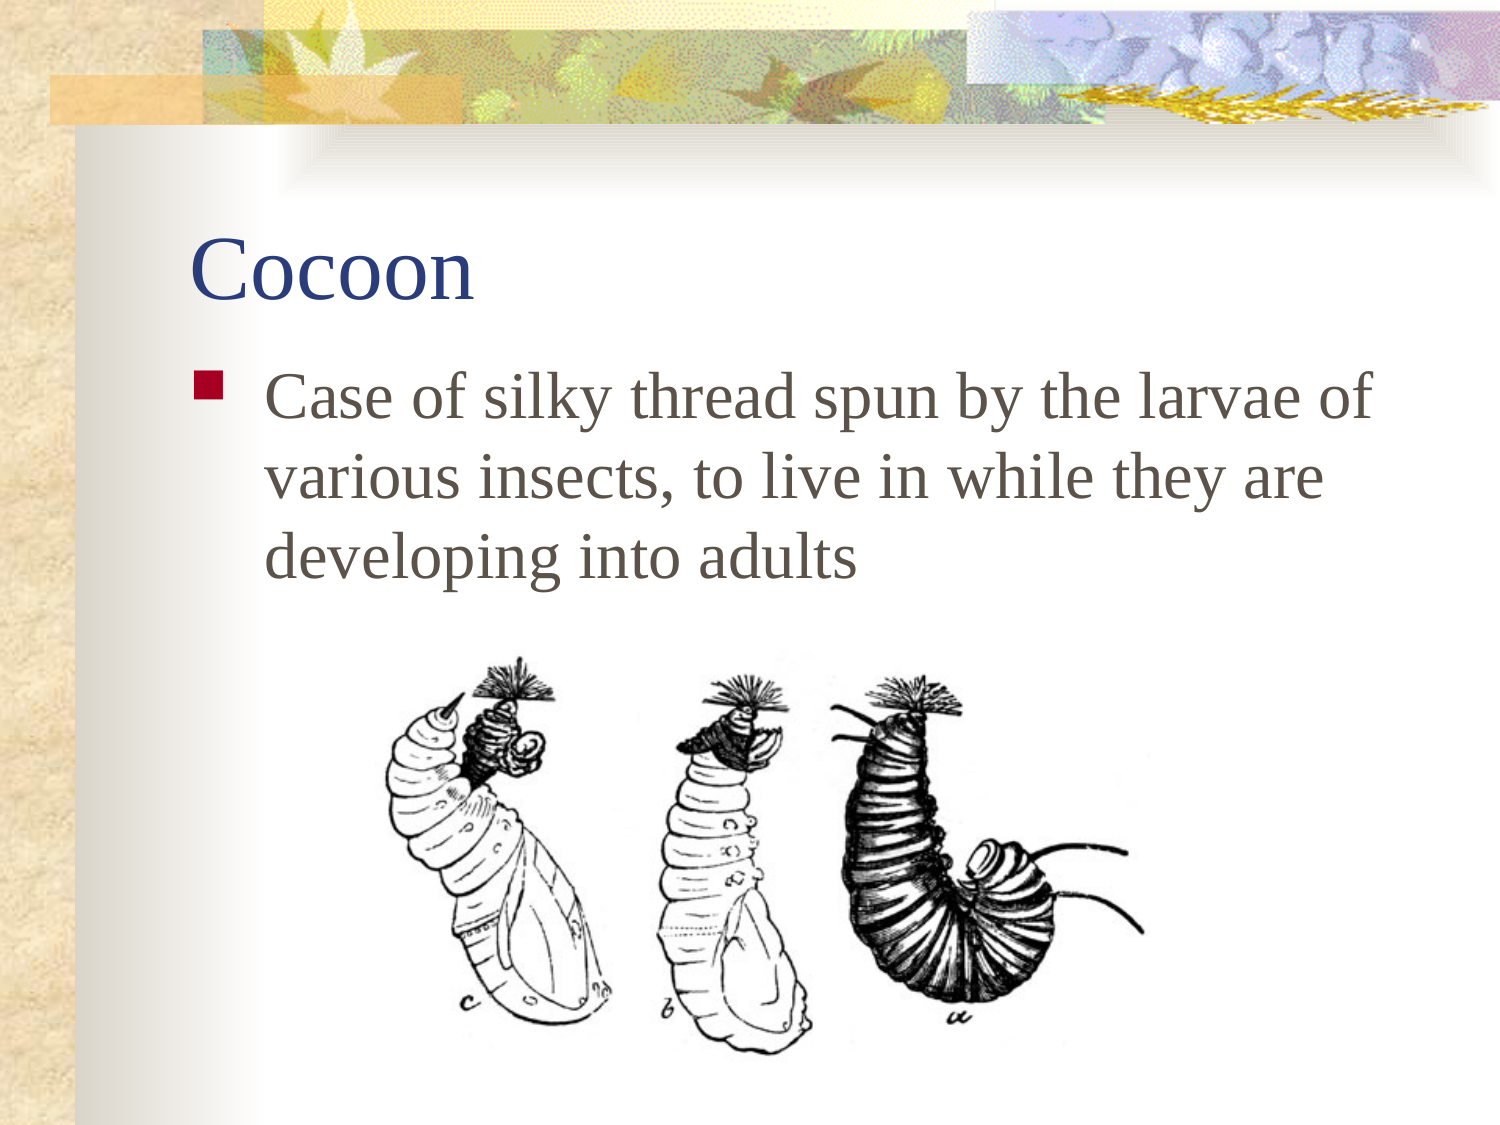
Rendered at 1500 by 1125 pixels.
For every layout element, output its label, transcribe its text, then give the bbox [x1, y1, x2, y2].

list Case of silky thread spun by the larvae of various insects, to live in while they are developing into adults [174, 344, 1451, 1020]
picture [0, 0, 1500, 1125]
title Cocoon [174, 137, 1451, 326]
picture [374, 649, 1157, 1065]
